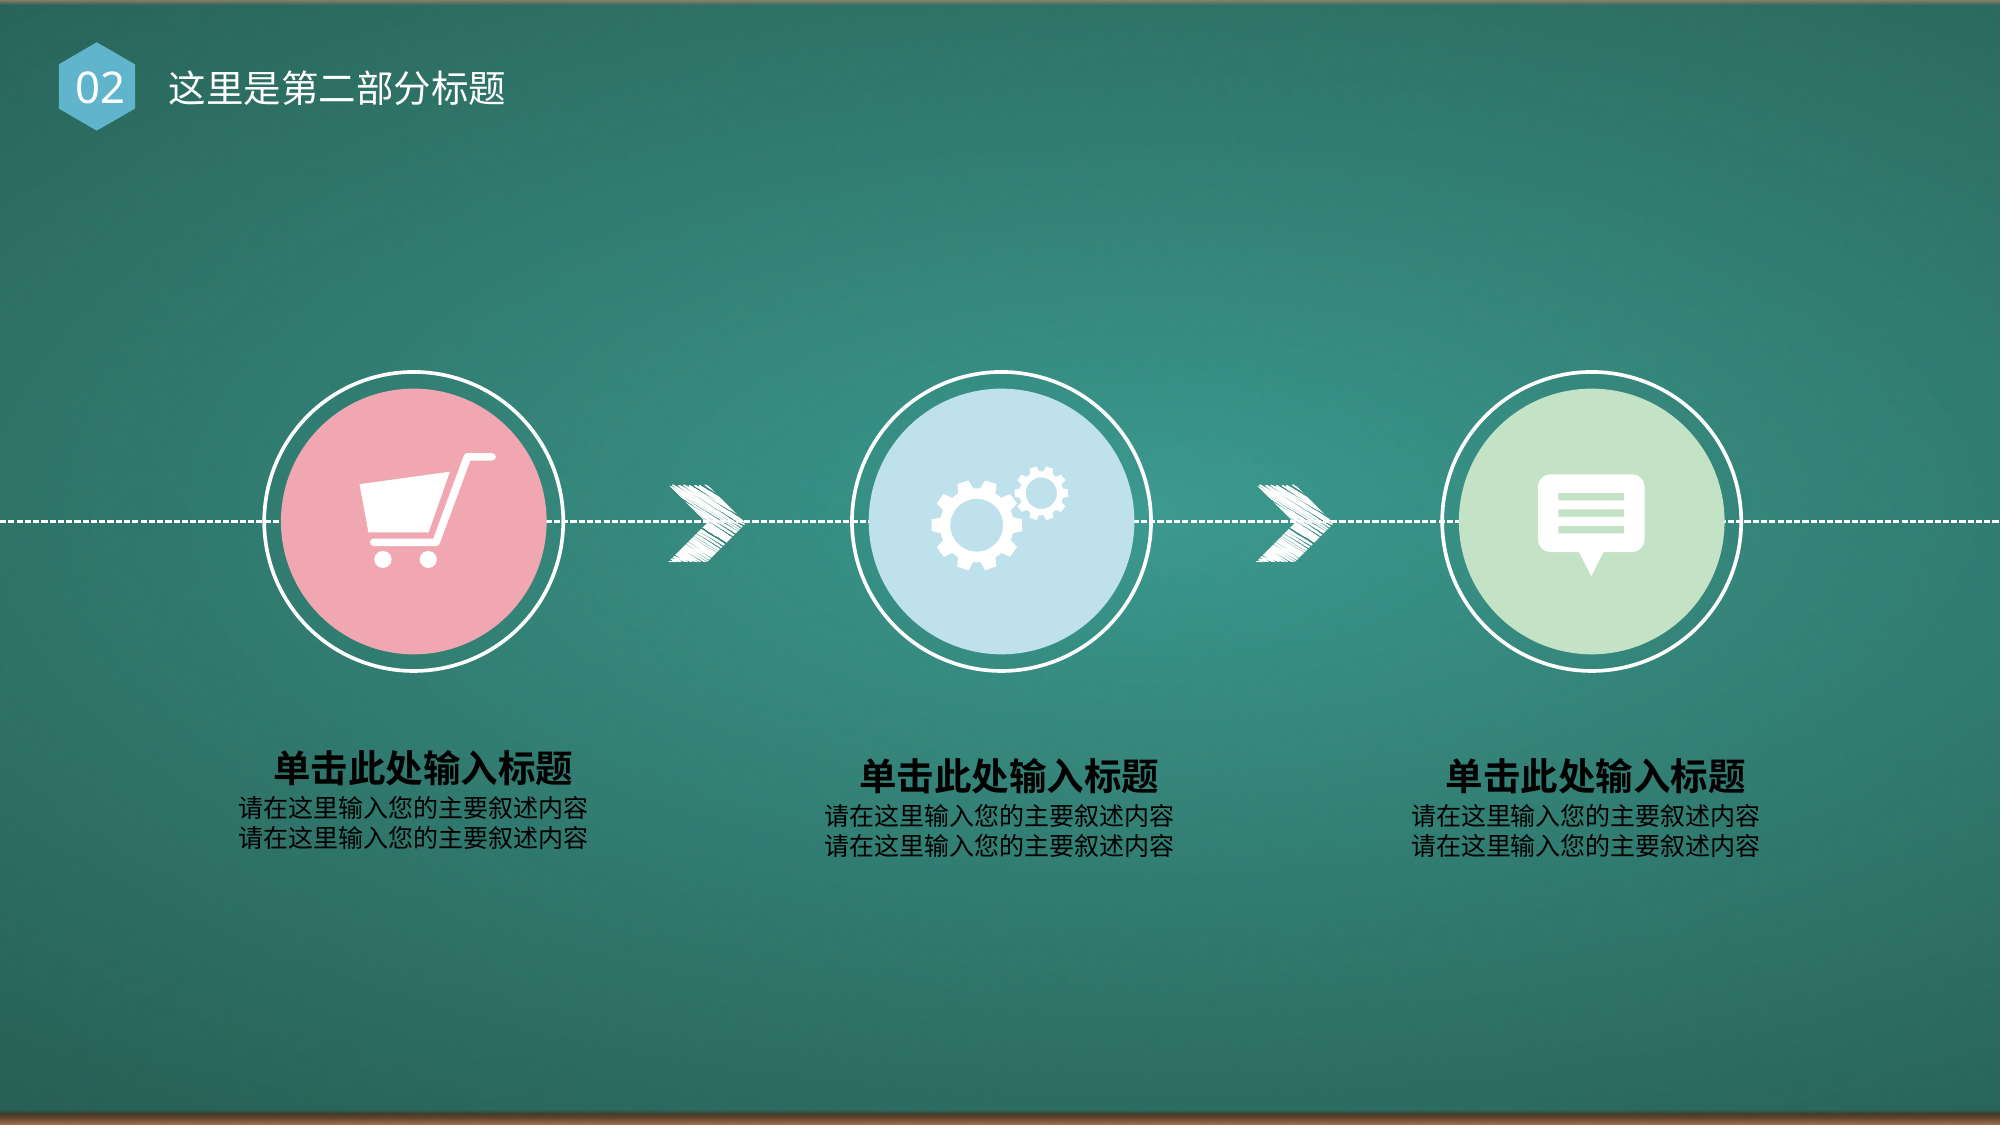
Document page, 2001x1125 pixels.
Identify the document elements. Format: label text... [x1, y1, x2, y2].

text_box [663, 479, 750, 521]
text_box [1454, 384, 1730, 521]
text_box 单击此处输入标题 请在这里输入您的主要叙述内容 请在这里输入您的主要叙述内容 [810, 733, 1190, 954]
text_box [78, 120, 116, 131]
text_box 单击此处输入标题 请在这里输入您的主要叙述内容 请在这里输入您的主要叙述内容 [223, 725, 604, 946]
text_box [276, 522, 552, 659]
text_box 02 [60, 52, 153, 120]
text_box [359, 452, 497, 569]
text_box [1251, 522, 1339, 567]
text_box [79, 42, 114, 52]
text_box [276, 384, 552, 521]
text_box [931, 466, 1069, 571]
text_box [1454, 522, 1730, 659]
text_box [663, 522, 751, 567]
text_box 这里是第二部分标题 [148, 54, 654, 120]
picture [0, 522, 2000, 1125]
text_box [1437, 522, 1746, 676]
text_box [1537, 474, 1645, 577]
text_box [259, 367, 568, 521]
text_box 单击此处输入标题 请在这里输入您的主要叙述内容 请在这里输入您的主要叙述内容 [1396, 733, 1777, 954]
text_box [259, 522, 568, 676]
text_box [847, 367, 1156, 521]
text_box [1251, 479, 1338, 521]
text_box [847, 522, 1156, 676]
text_box [1437, 367, 1746, 521]
picture [0, 0, 2000, 521]
text_box [864, 522, 1139, 659]
text_box [864, 384, 1139, 521]
